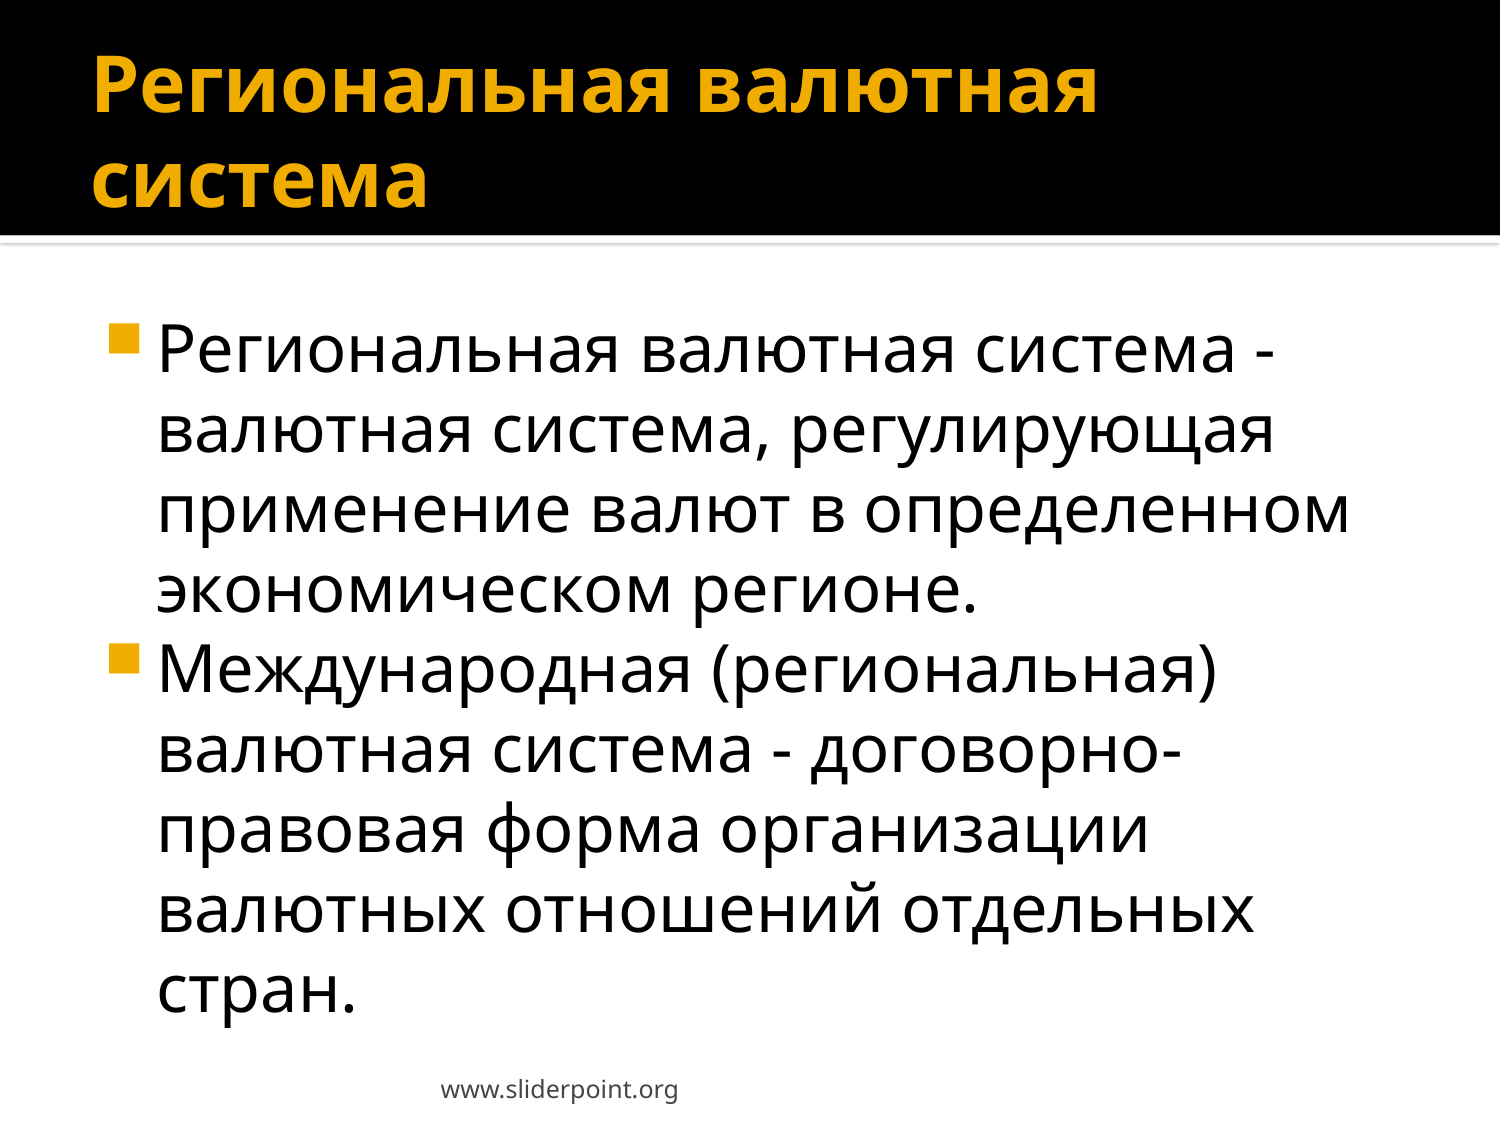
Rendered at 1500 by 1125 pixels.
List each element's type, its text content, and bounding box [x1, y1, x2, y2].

footer www.sliderpoint.org [433, 1062, 1337, 1108]
title Региональная валютная система [75, 25, 1425, 231]
list Региональная валютная система - валютная система, регулирующая применение валют в определенном экономическом регионе. Международная (региональная) валютная система - договорно-правовая форма организации валютных отношений отдельных стран. [75, 291, 1425, 1050]
